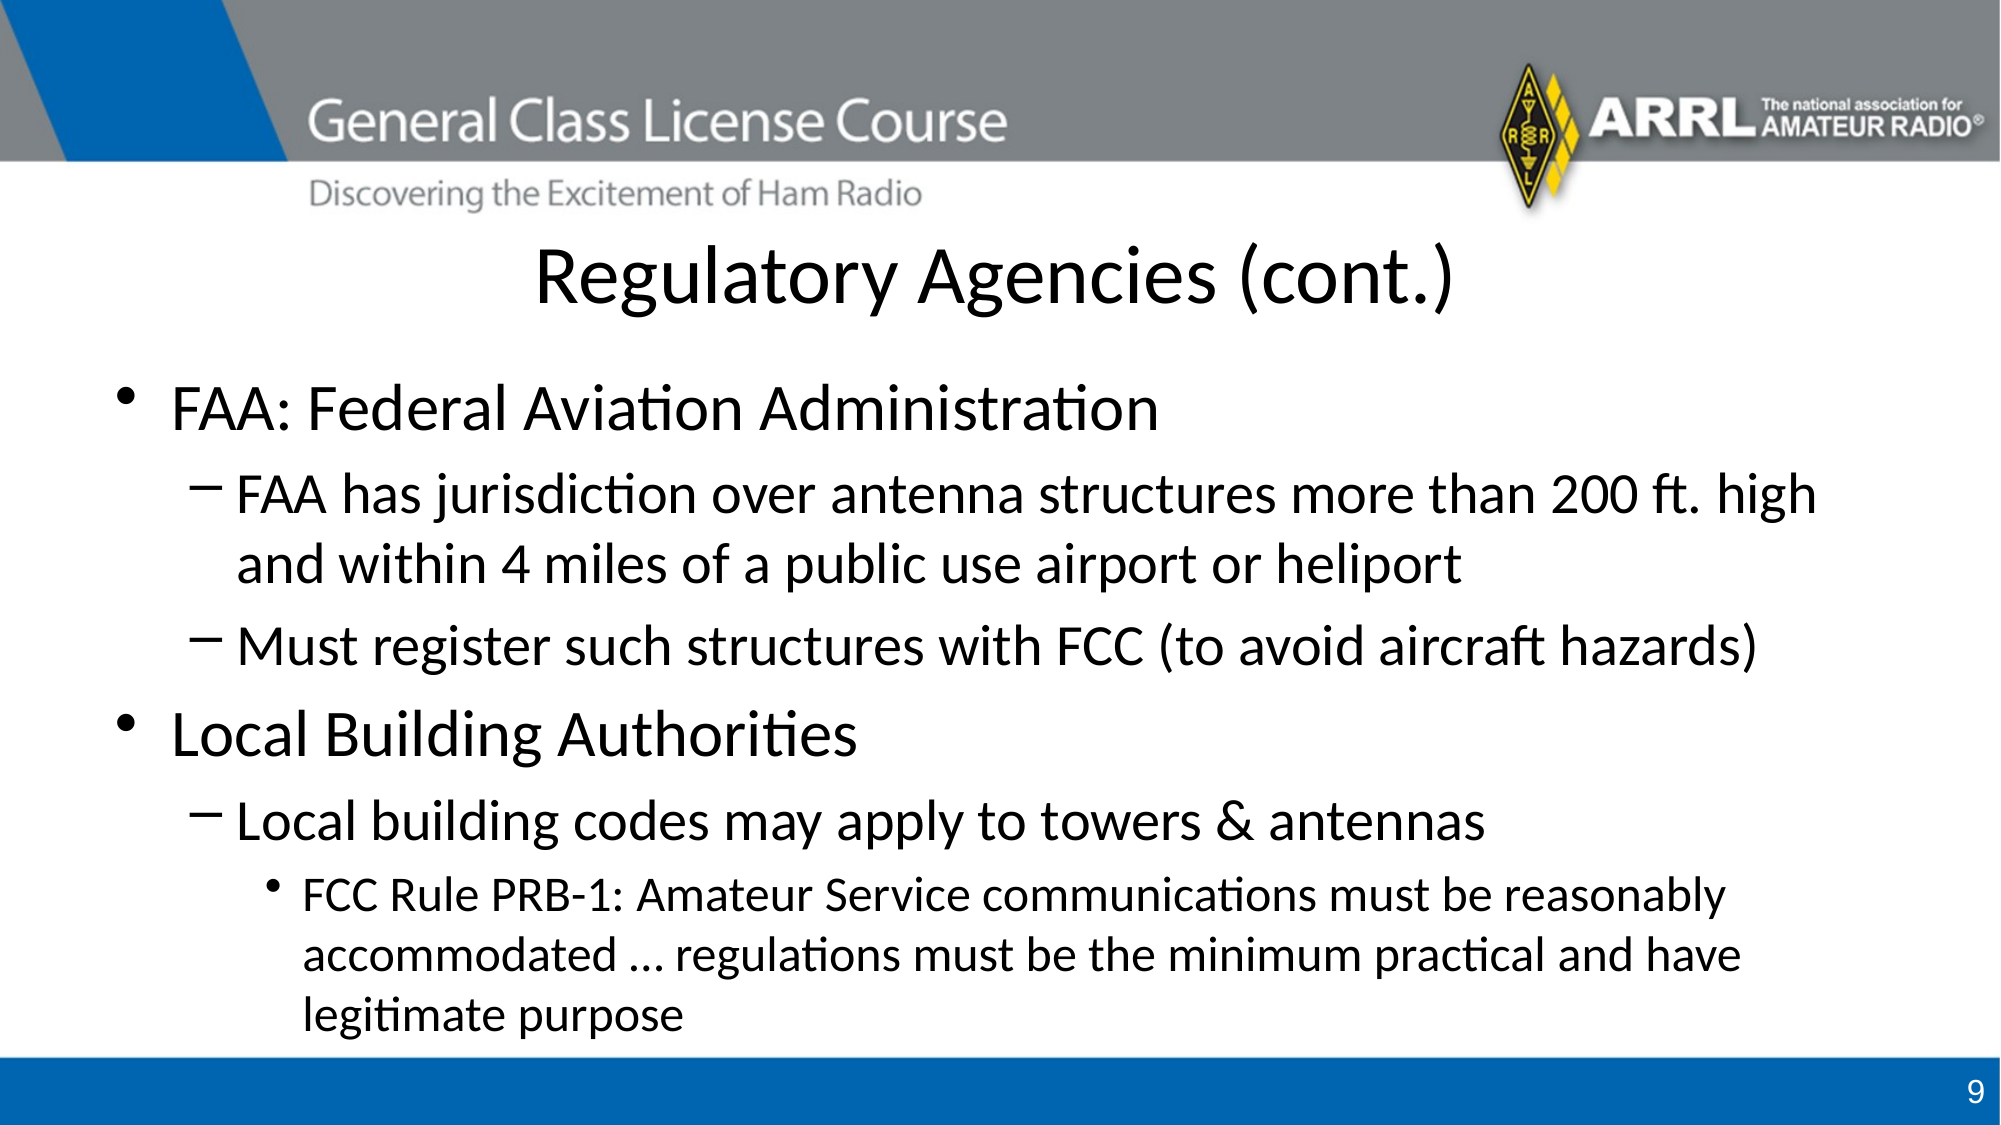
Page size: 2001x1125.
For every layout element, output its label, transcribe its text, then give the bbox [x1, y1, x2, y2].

picture [0, 0, 2001, 1125]
title Regulatory Agencies (cont.) [96, 212, 1897, 356]
text_box 9 [1912, 1062, 2000, 1118]
list FAA: Federal Aviation Administration FAA has jurisdiction over antenna structures more than 200 ft. high and within 4 miles of a public use airport or heliport Must register such structures with FCC (to avoid aircraft hazards) Local Building Authorities Local building codes may apply to towers & antennas FCC Rule PRB-1: Amateur Service communications must be reasonably accommodated … regulations must be the minimum practical and have legitimate purpose [99, 355, 1900, 1075]
